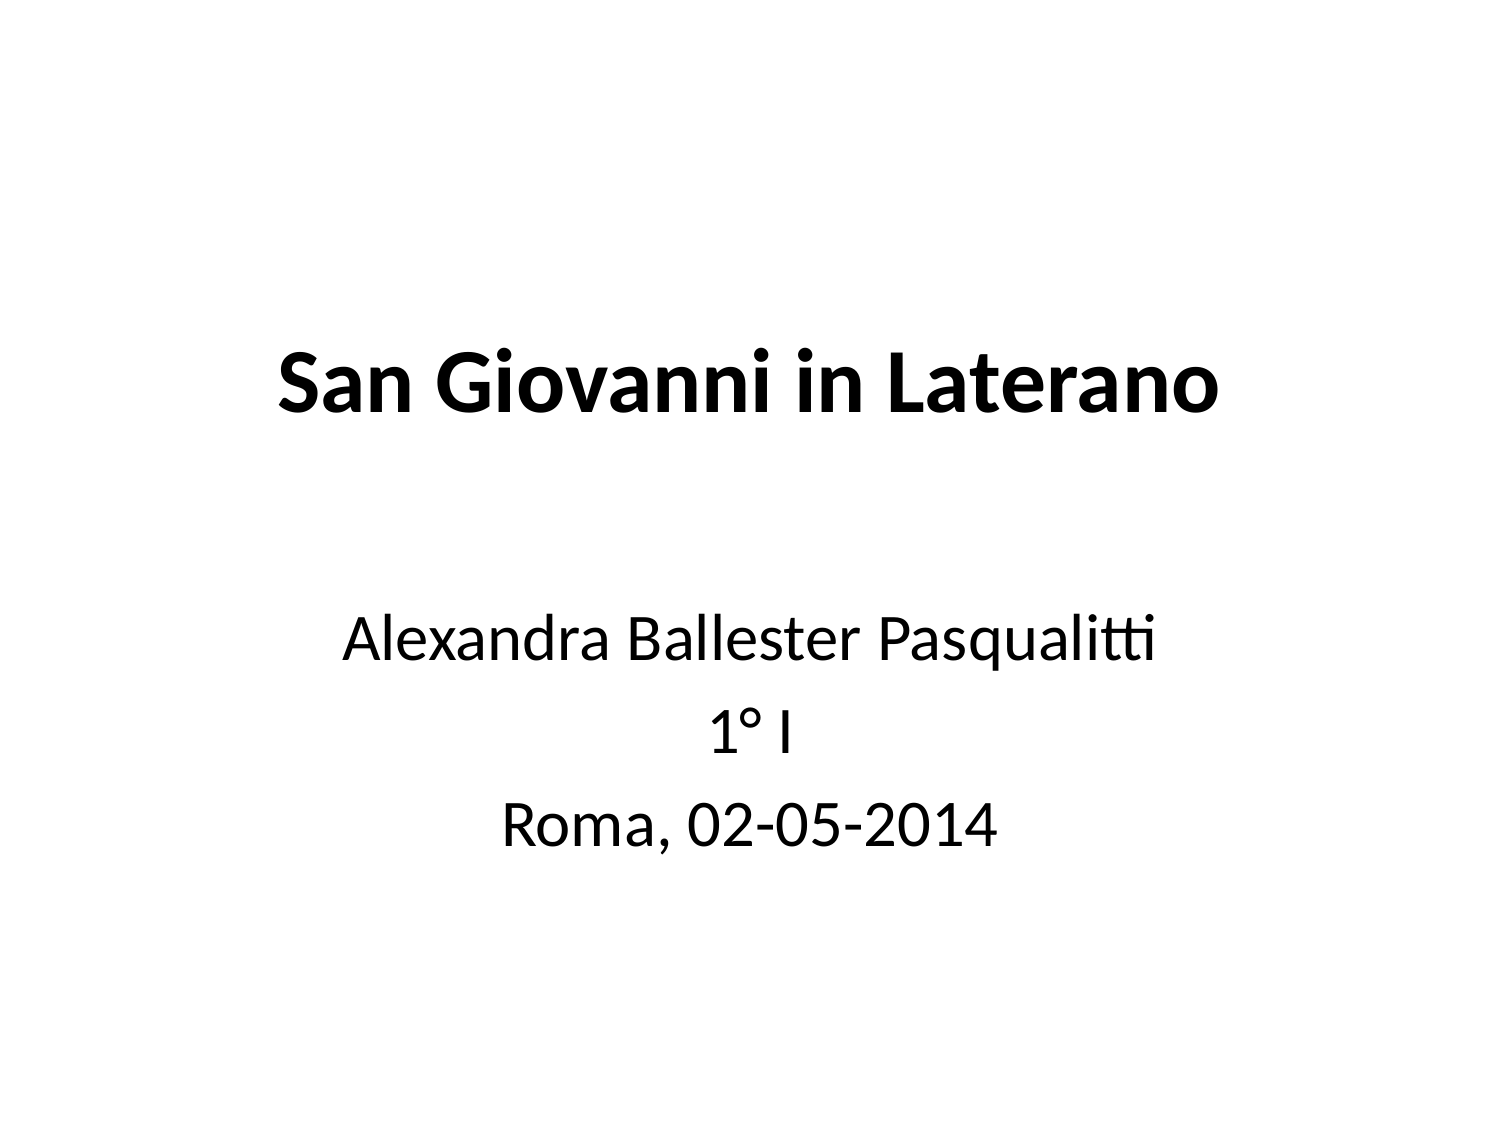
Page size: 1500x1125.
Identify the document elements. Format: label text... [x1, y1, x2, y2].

title San Giovanni in Laterano [112, 255, 1388, 497]
subtitle Alexandra Ballester Pasqualitti 1° I Roma, 02-05-2014 [225, 586, 1275, 925]
